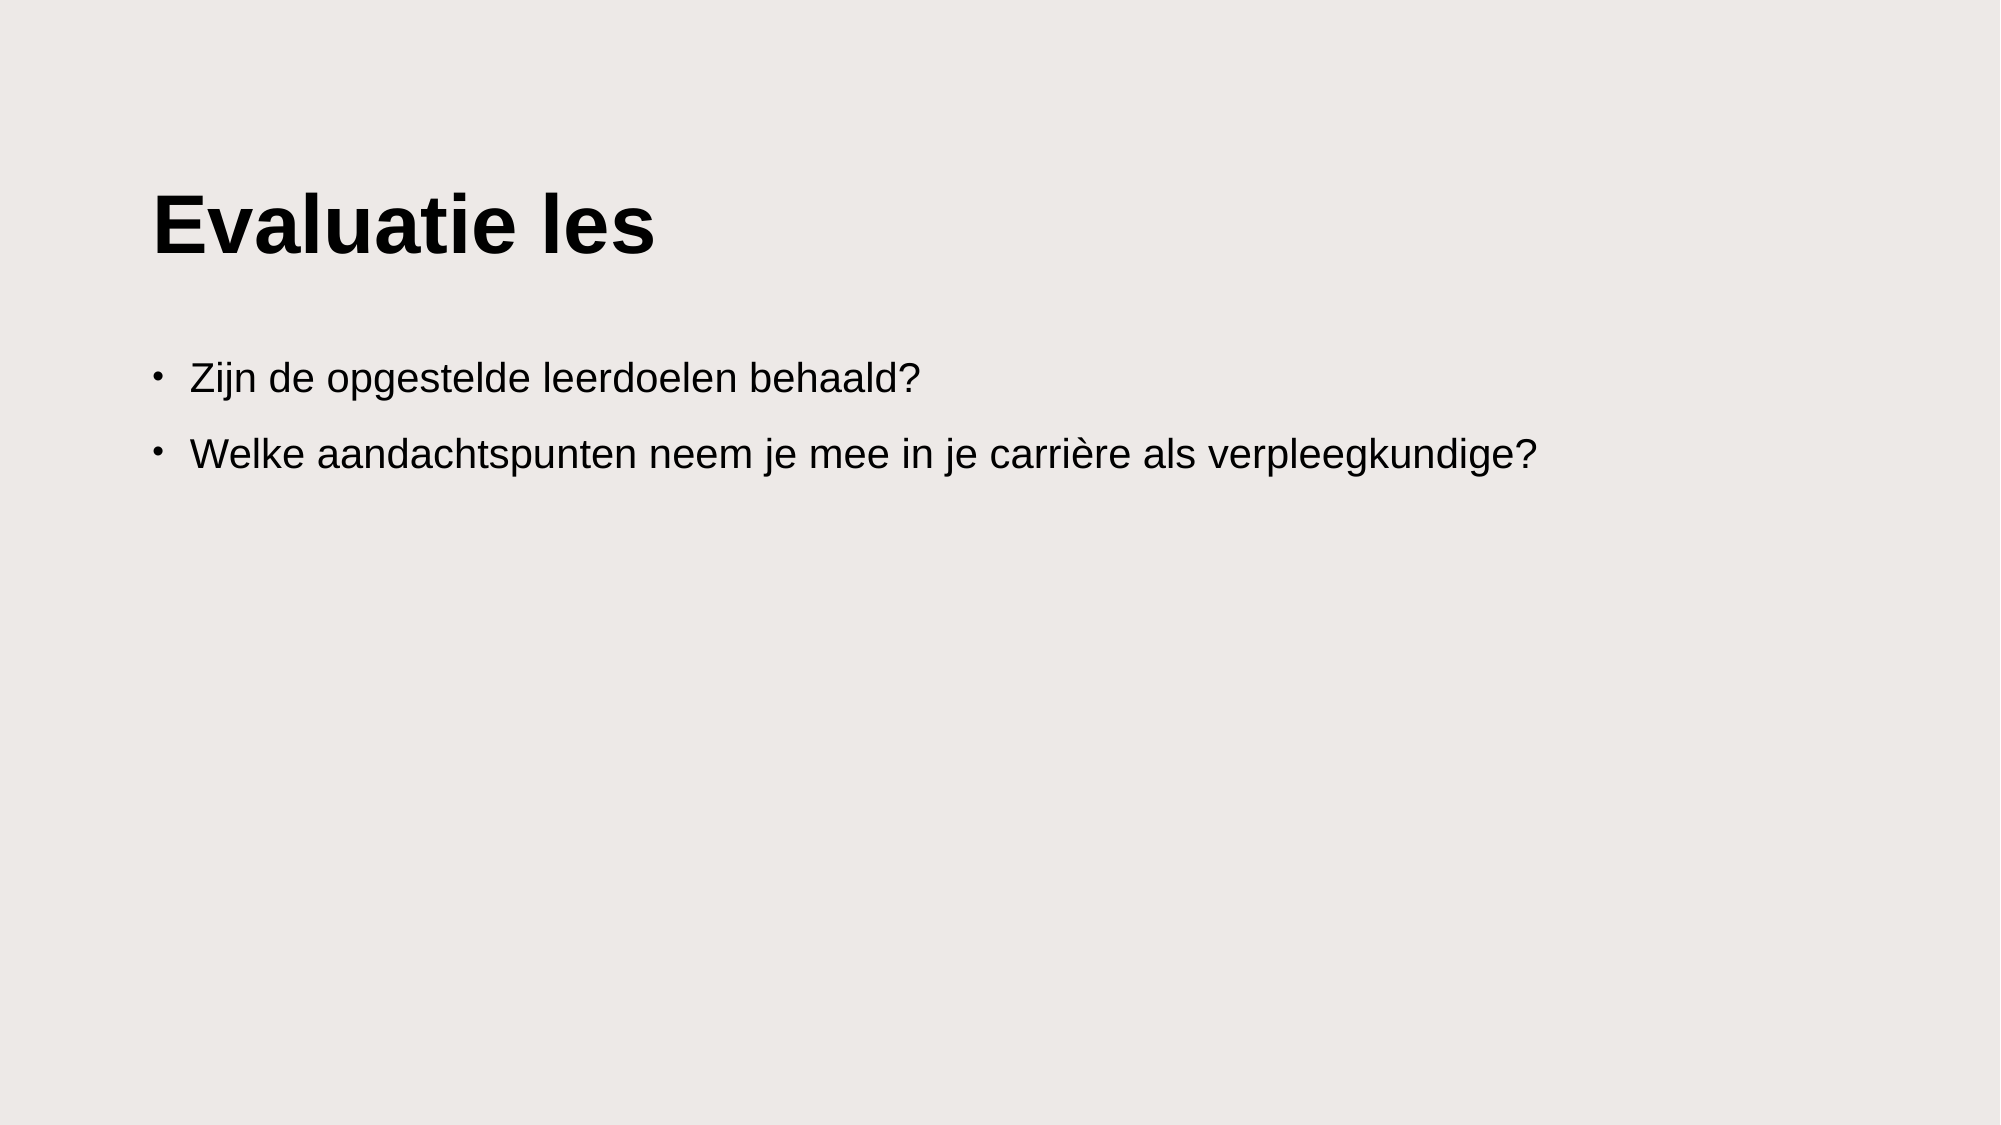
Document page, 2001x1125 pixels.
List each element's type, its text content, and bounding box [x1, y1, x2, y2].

list Zijn de opgestelde leerdoelen behaald? Welke aandachtspunten neem je mee in je carrière als verpleegkundige? [137, 338, 1863, 1014]
title Evaluatie les [137, 95, 1863, 280]
